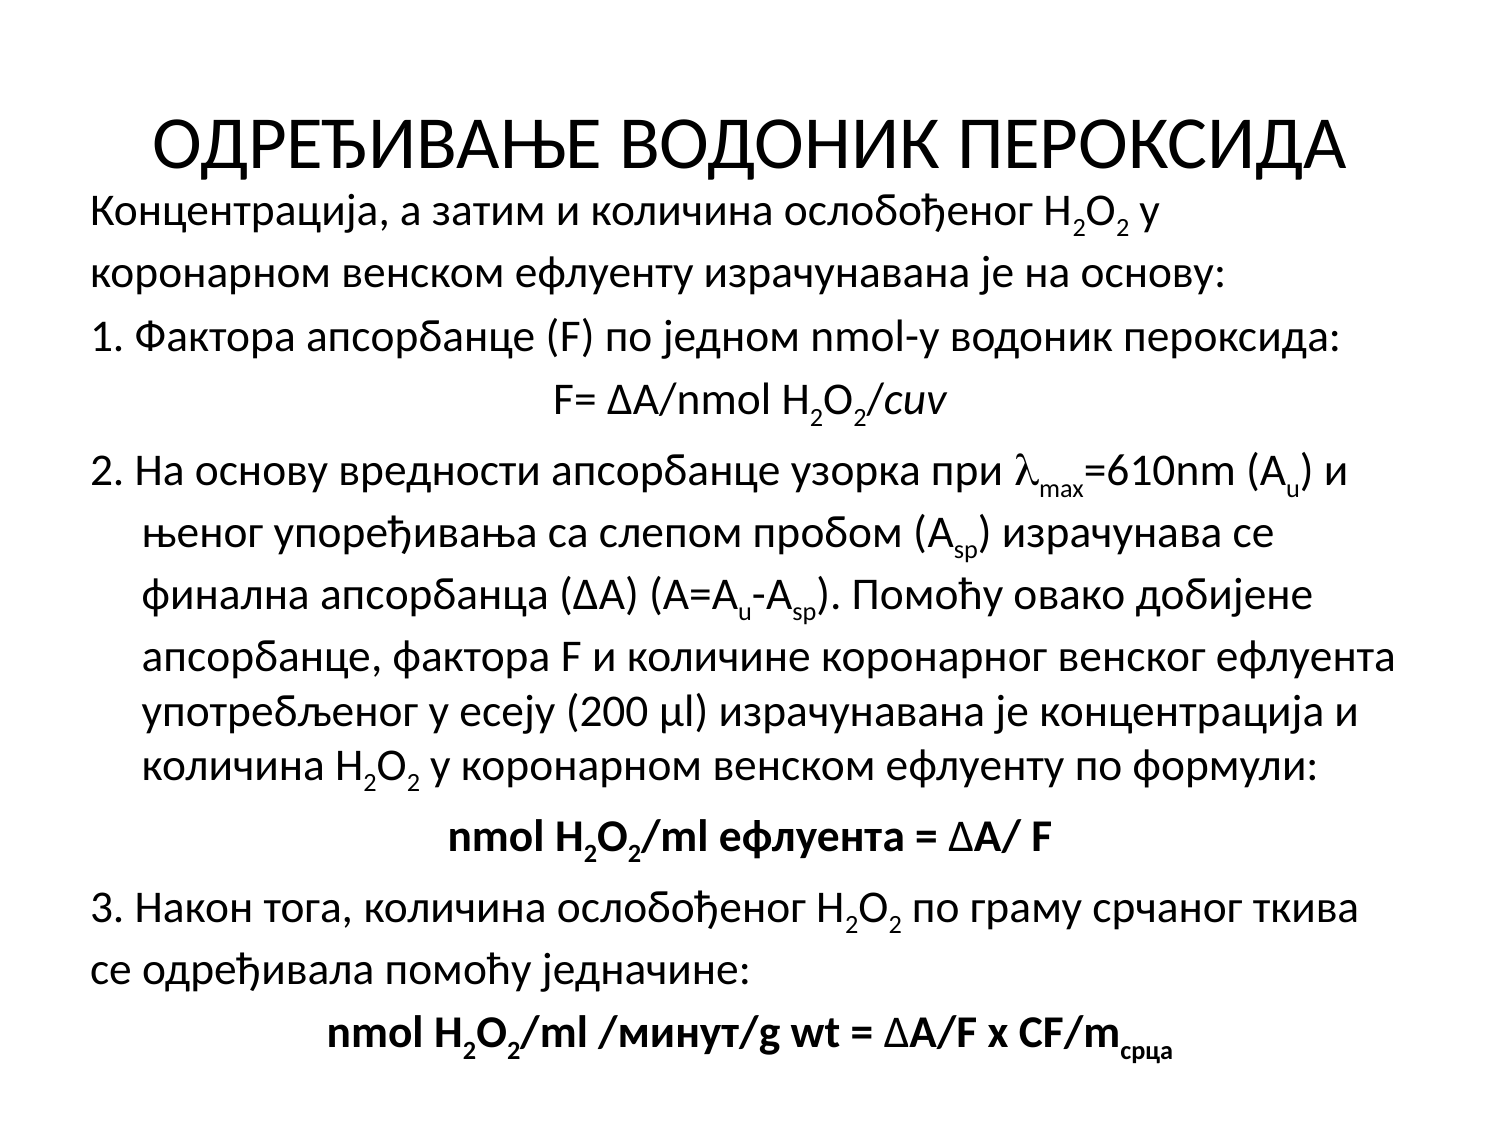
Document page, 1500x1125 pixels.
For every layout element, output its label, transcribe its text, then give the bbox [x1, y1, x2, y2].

list Концентрација, а затим и количина ослобођеног Н2О2 у коронарном венском ефлуенту израчунавана је на основу: 1. Фактора апсорбанце (F) по једном nmol-у водоник пероксида: F= ∆A/nmol Н2О2/cuv 2. На основу вредности апсорбанце узорка при max=610nm (Au) и њеног упоређивања са слепом пробом (Asp) израчунава се финална апсорбанца (∆A) (А=Au-Asp). Помоћу овако добијене апсорбанце, фактора F и количине коронарног венског ефлуента употребљеног у есеју (200 μl) израчунавана је концентрација и количина Н2О2 у коронарном венском ефлуенту по формули: nmol Н2О2/ml ефлуентa = ∆A/ F 3. Након тога, количина ослобођеног Н2О2 по граму срчаног ткива се одређивала помоћу једначине: nmol Н2О2/ml /минут/g wt = ∆A/F x CF/mсрца [75, 172, 1425, 1125]
title ОДРЕЂИВАЊЕ ВОДОНИК ПЕРОКСИДА [75, 45, 1425, 172]
